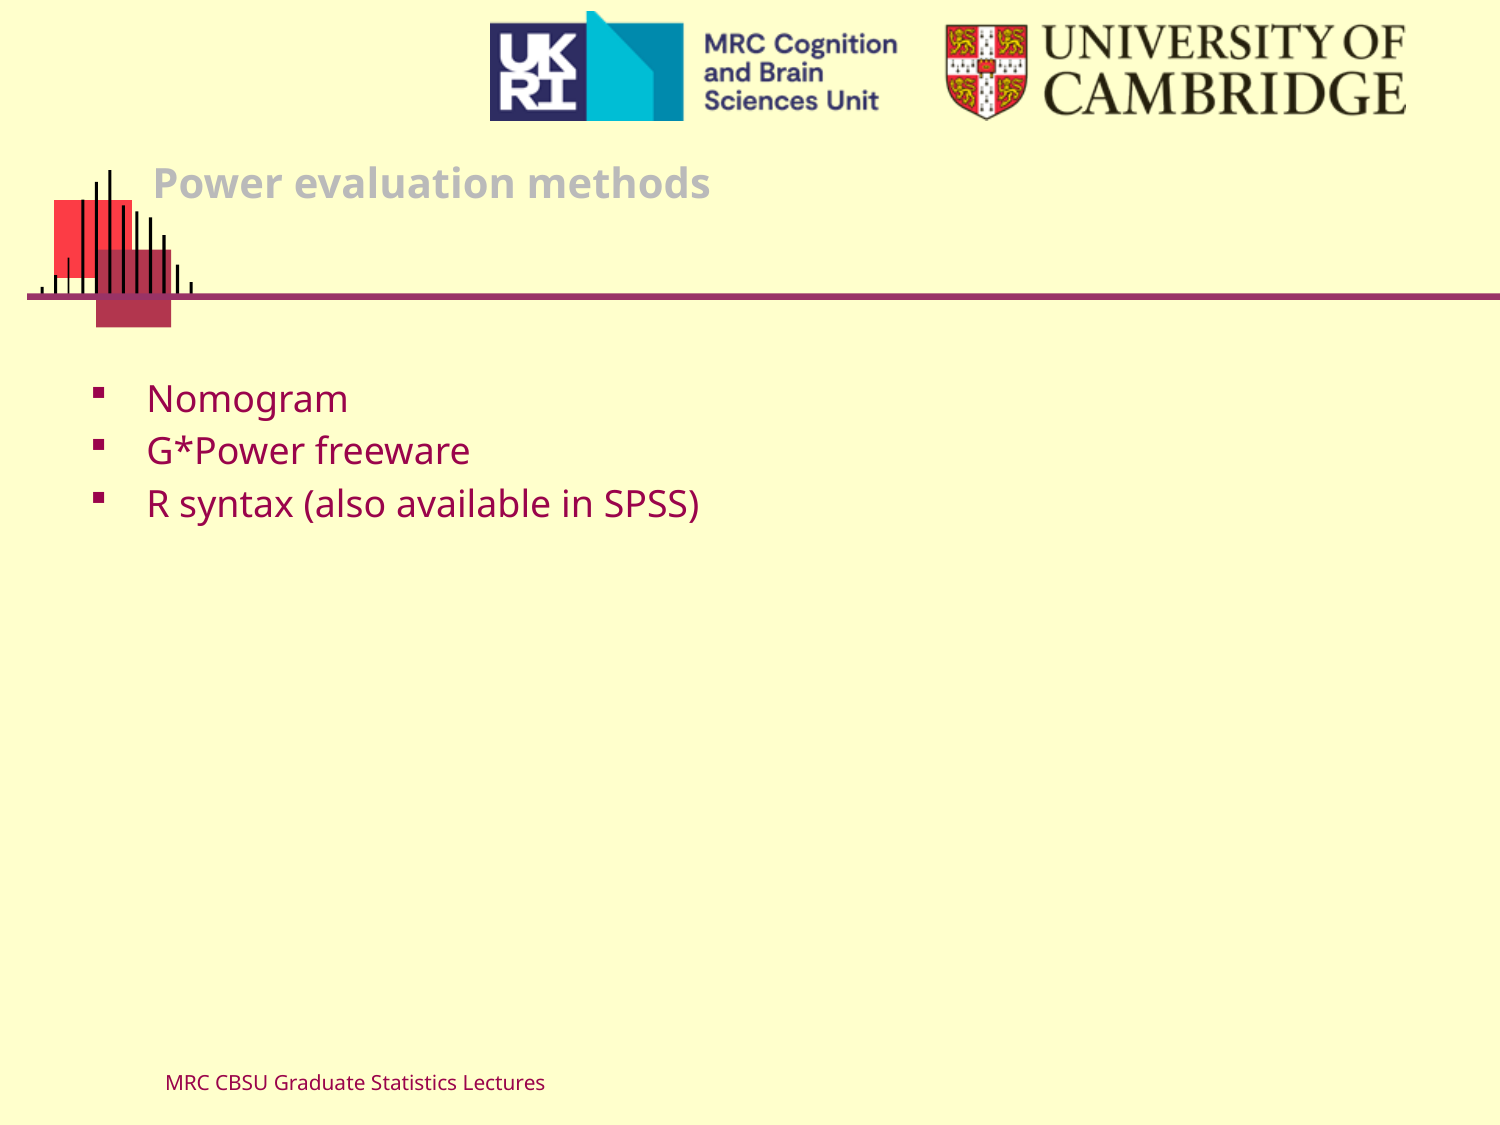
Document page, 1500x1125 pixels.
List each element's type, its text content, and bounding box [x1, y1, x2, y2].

footer MRC CBSU Graduate Statistics Lectures [149, 1062, 988, 1101]
picture [490, 11, 1406, 121]
list Nomogram G*Power freeware R syntax (also available in SPSS) [75, 262, 1425, 1038]
title Power evaluation methods [137, 137, 988, 233]
